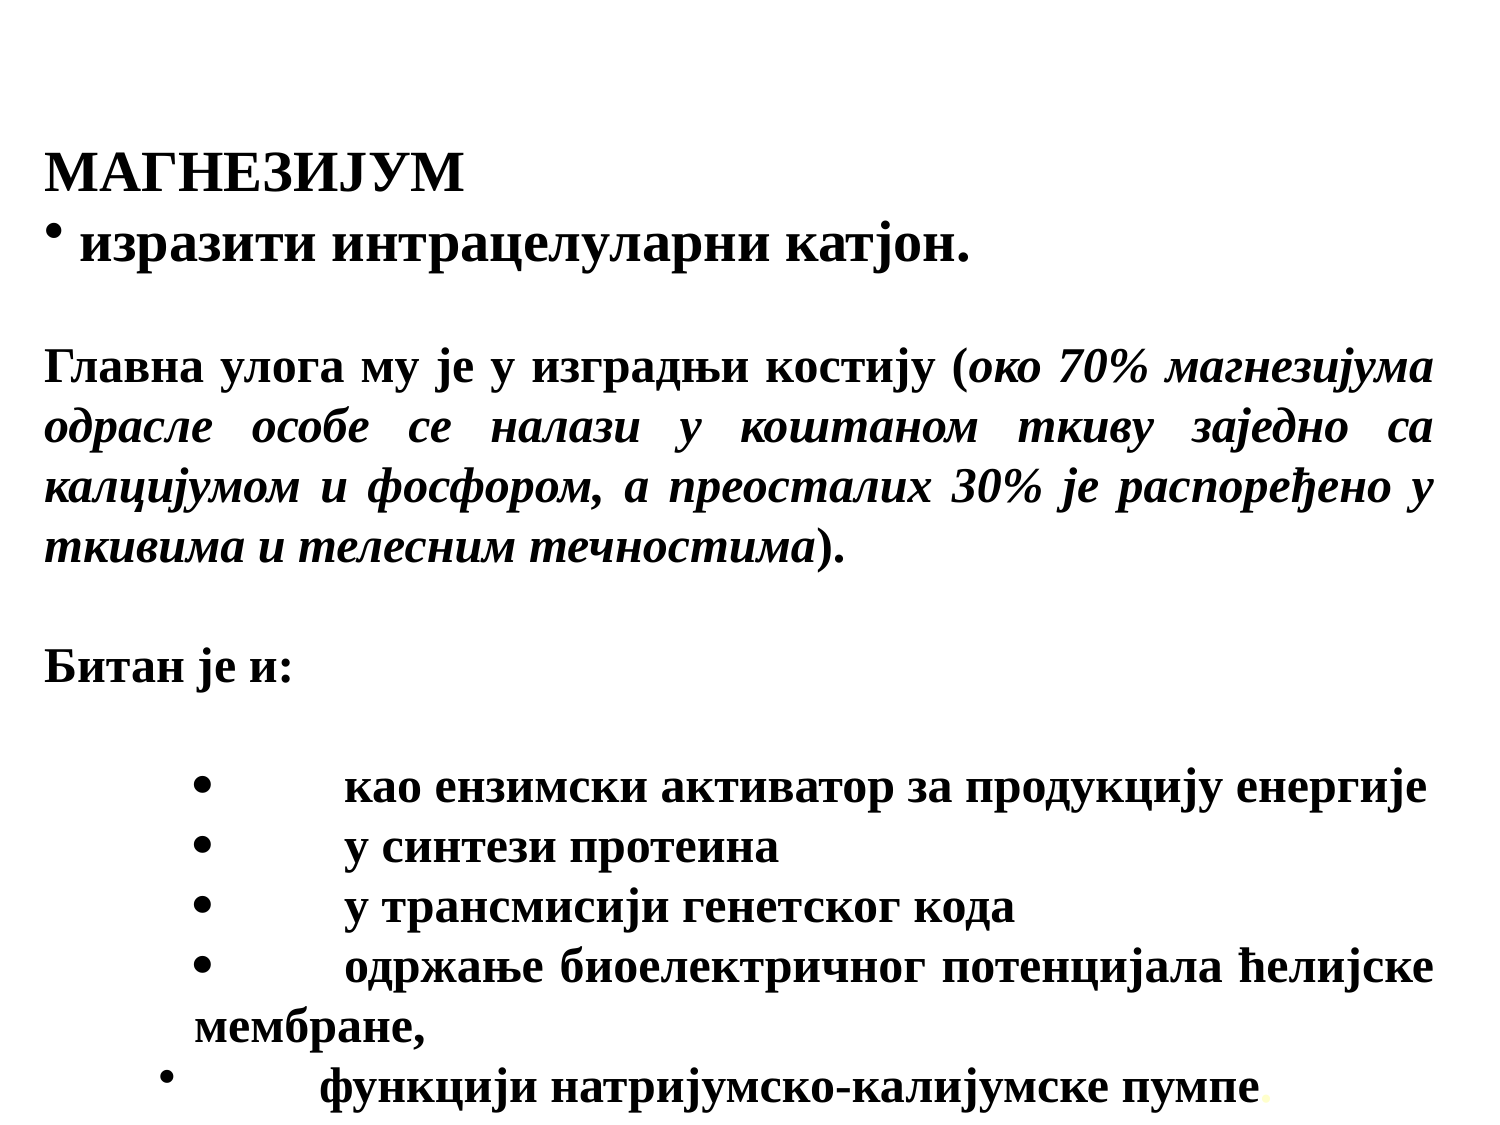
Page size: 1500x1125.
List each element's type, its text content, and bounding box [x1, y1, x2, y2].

text_box МАГНЕЗИЈУМ изразити интрацелуларни катјон. Главна улога му је у изградњи костију (око 70% магнезијума одрасле особе се налази у коштаном ткиву заједно са калцијумом и фосфором, а преосталих 30% је распоређено у ткивима и телесним течностима). Битан је и: · као ензимски активатор за продукцију енергије · у синтези протеина · у трансмисији генетског кода · одржање биоелектричног потенцијала ћелијске мембране, функцији натријумско-калијумске пумпе. [29, 125, 1449, 1121]
